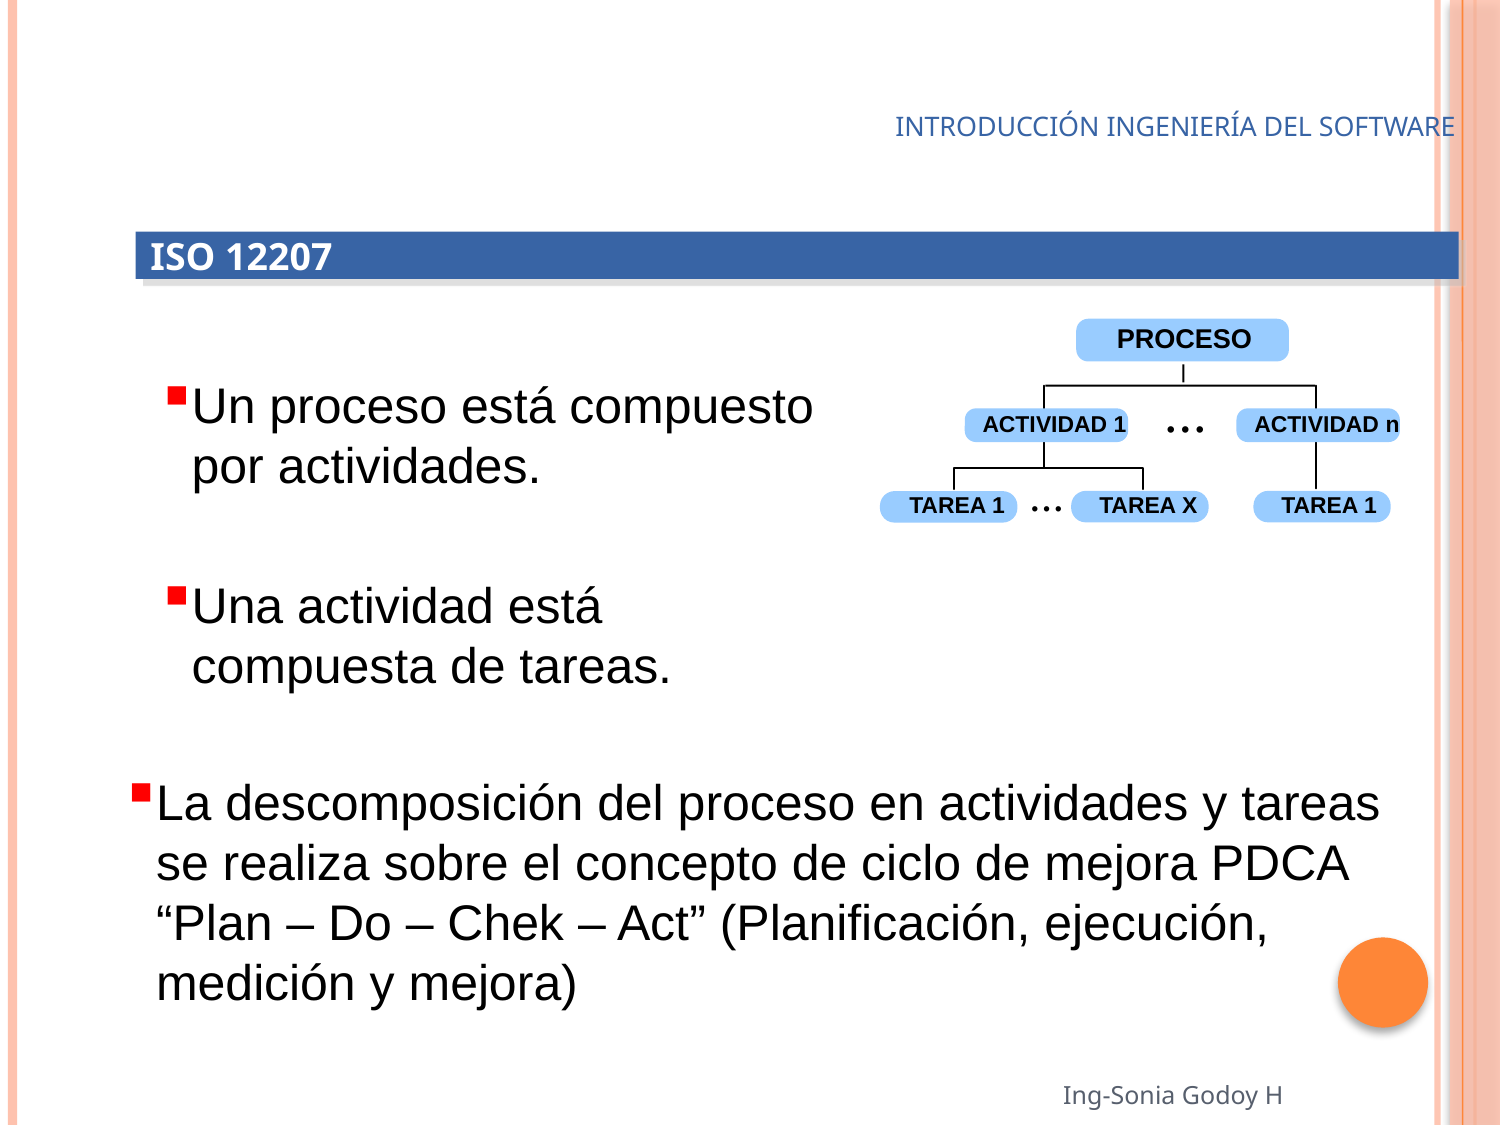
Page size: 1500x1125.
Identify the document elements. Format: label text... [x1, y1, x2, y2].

footer Ing-Sonia Godoy H [773, 1065, 1299, 1125]
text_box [879, 318, 1424, 528]
text_box La descomposición del proceso en actividades y tareas se realiza sobre el concepto de ciclo de mejora PDCA “Plan – Do – Chek – Act” (Planificación, ejecución, medición y mejora) [112, 763, 1412, 846]
text_box Un proceso está compuesto por actividades. Una actividad está compuesta de tareas. [147, 366, 857, 485]
text_box ISO 12207 [135, 231, 1459, 279]
title Introducción Ingeniería del Software [120, 101, 1471, 150]
